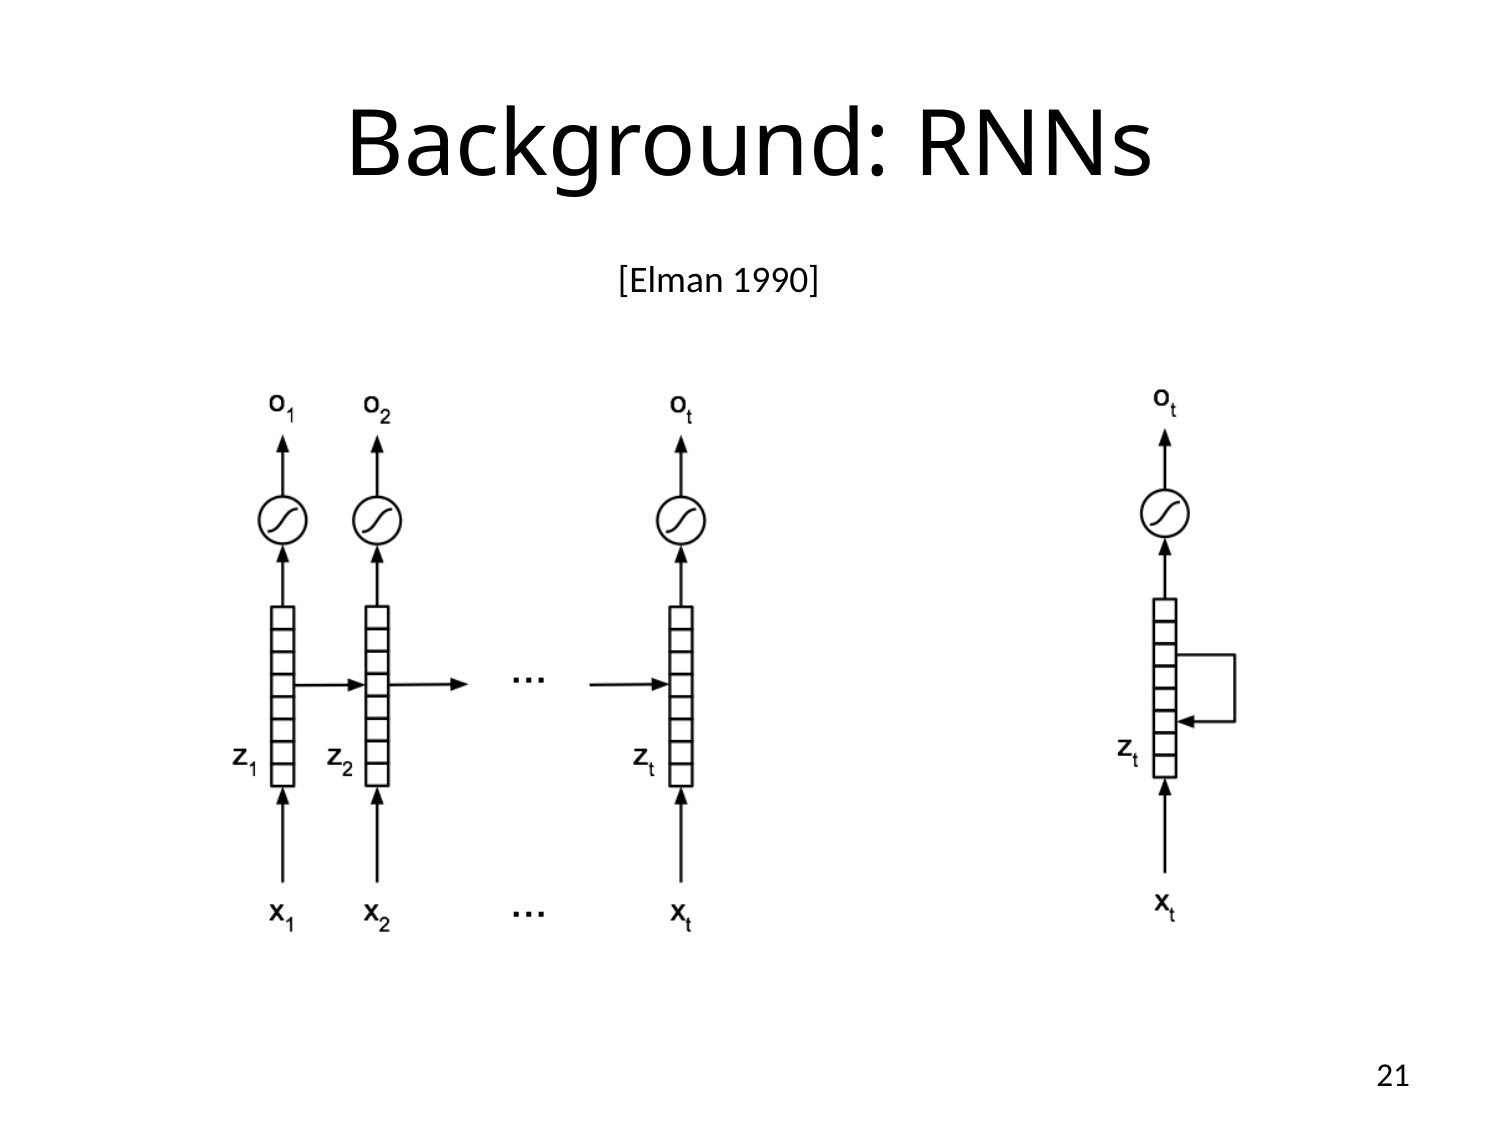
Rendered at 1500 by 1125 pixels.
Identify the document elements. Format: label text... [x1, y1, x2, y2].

picture [1014, 385, 1325, 965]
slide_number 21 [1074, 1042, 1425, 1103]
text_box [Elman 1990] [536, 248, 826, 306]
title Background: RNNs [75, 45, 1425, 233]
picture [162, 374, 769, 953]
